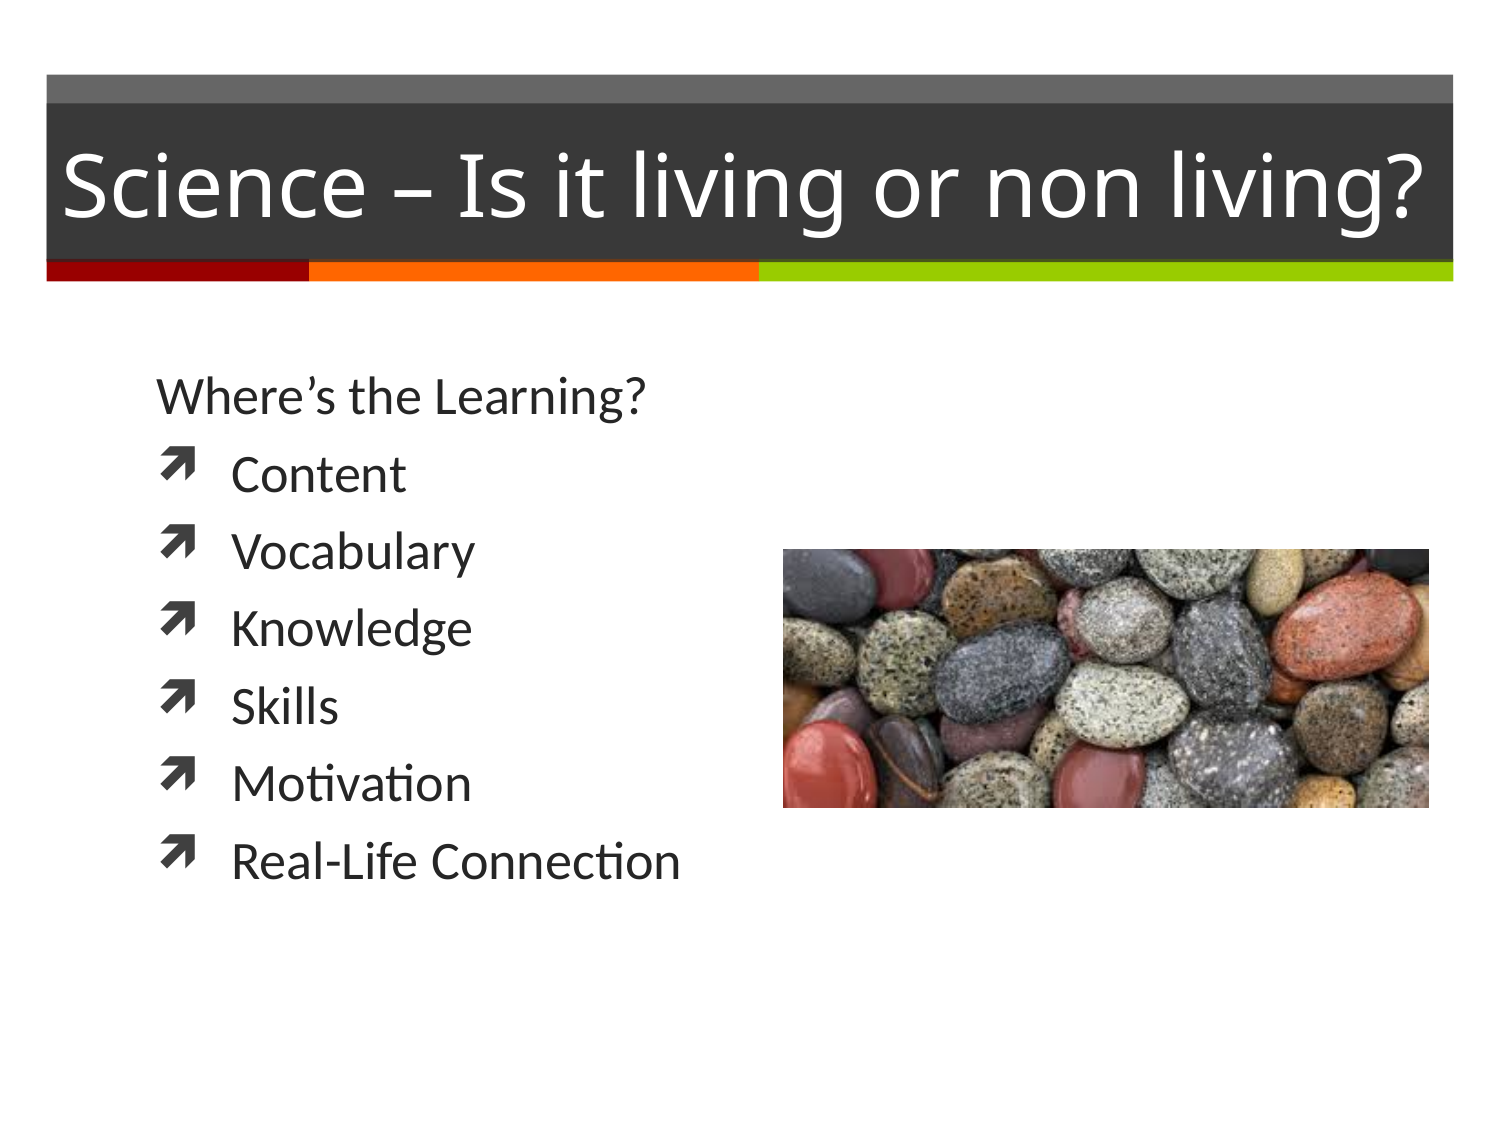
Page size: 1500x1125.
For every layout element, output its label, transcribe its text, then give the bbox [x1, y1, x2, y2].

list Where’s the Learning? Content Vocabulary Knowledge Skills Motivation Real-Life Connection [66, 352, 712, 1005]
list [783, 352, 1430, 1006]
title Science – Is it living or non living? [46, 103, 1454, 263]
